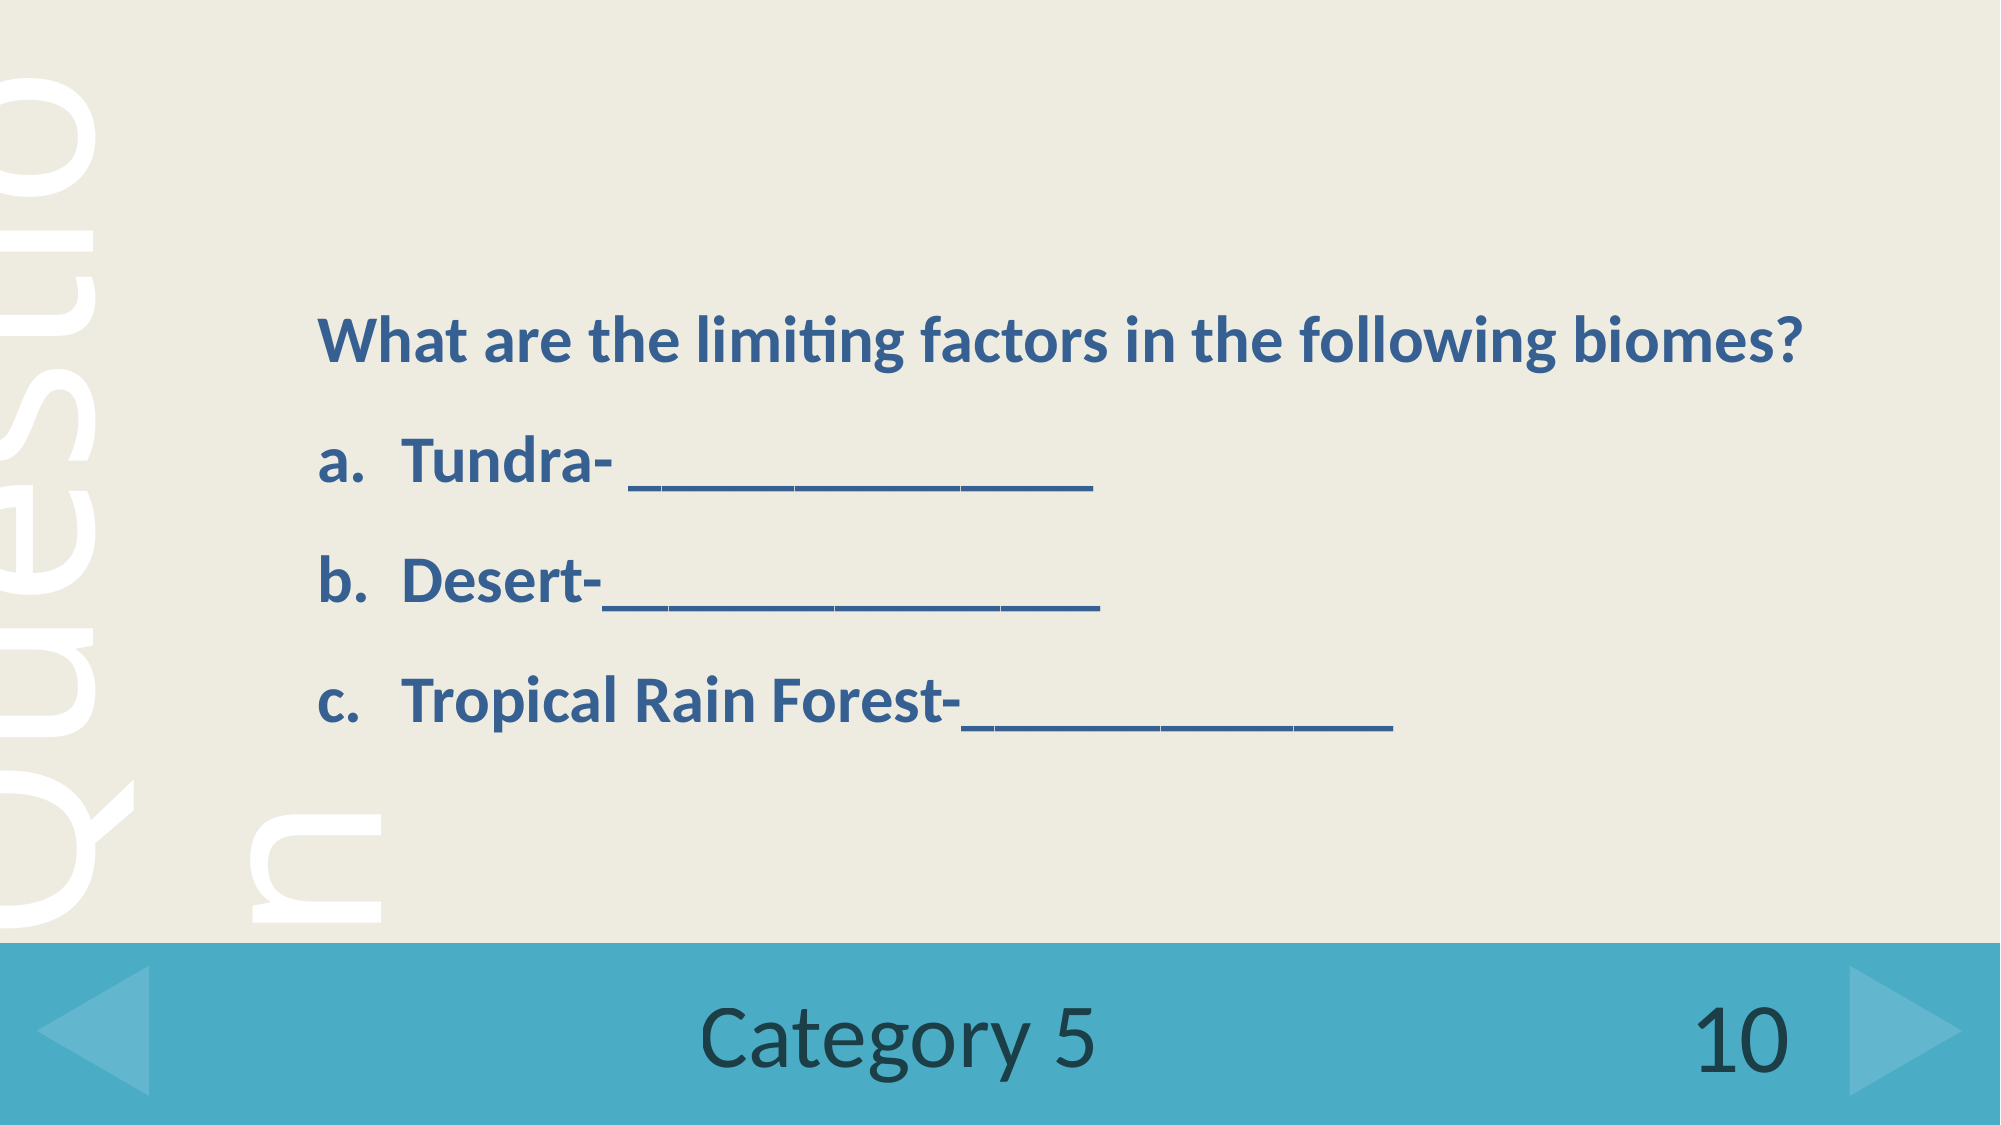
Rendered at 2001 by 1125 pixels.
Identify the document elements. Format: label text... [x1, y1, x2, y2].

list What are the limiting factors in the following biomes? Tundra- ______________ Desert-_______________ Tropical Rain Forest-_____________ [302, 142, 1843, 850]
title Category 5 [0, 937, 1800, 1125]
list 10 [1800, 967, 1806, 1097]
